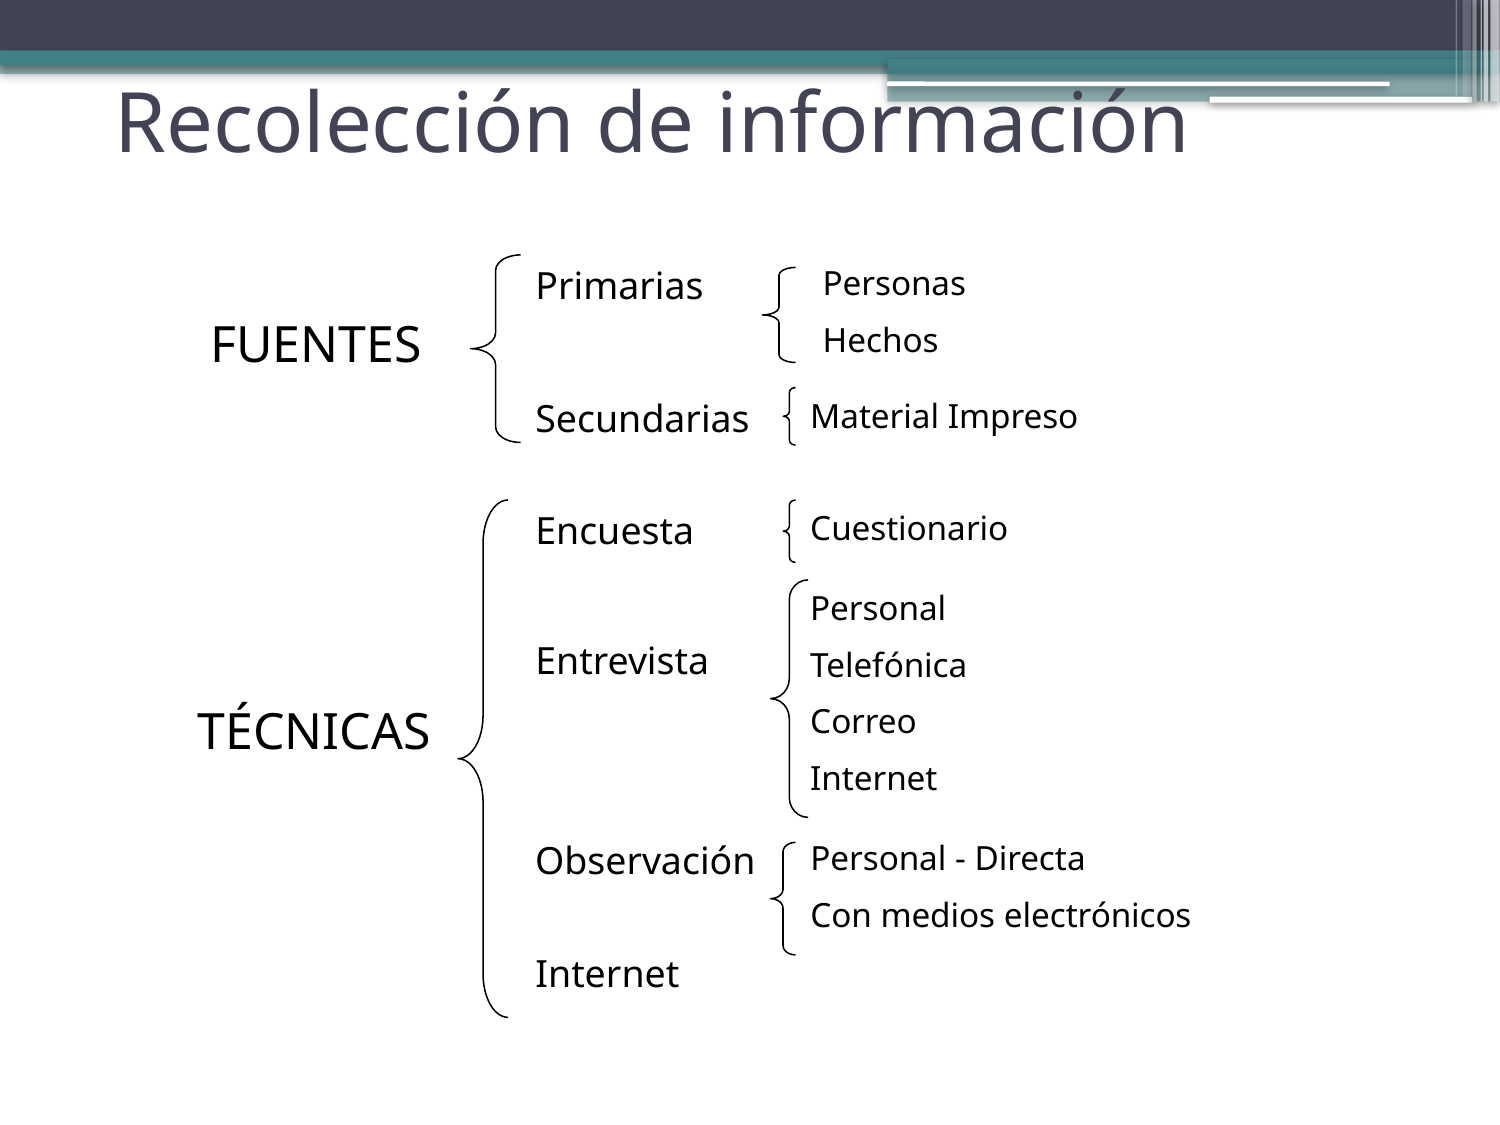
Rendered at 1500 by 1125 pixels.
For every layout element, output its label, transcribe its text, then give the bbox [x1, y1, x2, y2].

text_box [762, 267, 796, 363]
text_box Observación [520, 829, 795, 890]
text_box [783, 499, 796, 563]
text_box [783, 387, 796, 446]
text_box Personal Telefónica Correo Internet [809, 579, 1171, 805]
title Recolección de información [99, 50, 1375, 188]
text_box Secundarias [520, 387, 846, 448]
text_box TÉCNICAS [183, 692, 459, 768]
text_box [470, 254, 521, 443]
text_box [458, 499, 509, 1018]
text_box Encuesta [520, 499, 795, 560]
text_box FUENTES [195, 304, 446, 380]
text_box Internet [520, 942, 796, 1003]
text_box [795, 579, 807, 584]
text_box Cuestionario [796, 499, 1171, 555]
text_box [770, 842, 796, 955]
text_box Entrevista [520, 629, 789, 690]
text_box Material Impreso [796, 387, 1171, 443]
text_box [770, 579, 809, 818]
text_box Personal - Directa Con medios electrónicos [795, 829, 1221, 942]
text_box Primarias [521, 254, 796, 315]
text_box Personas Hechos [807, 254, 1183, 367]
